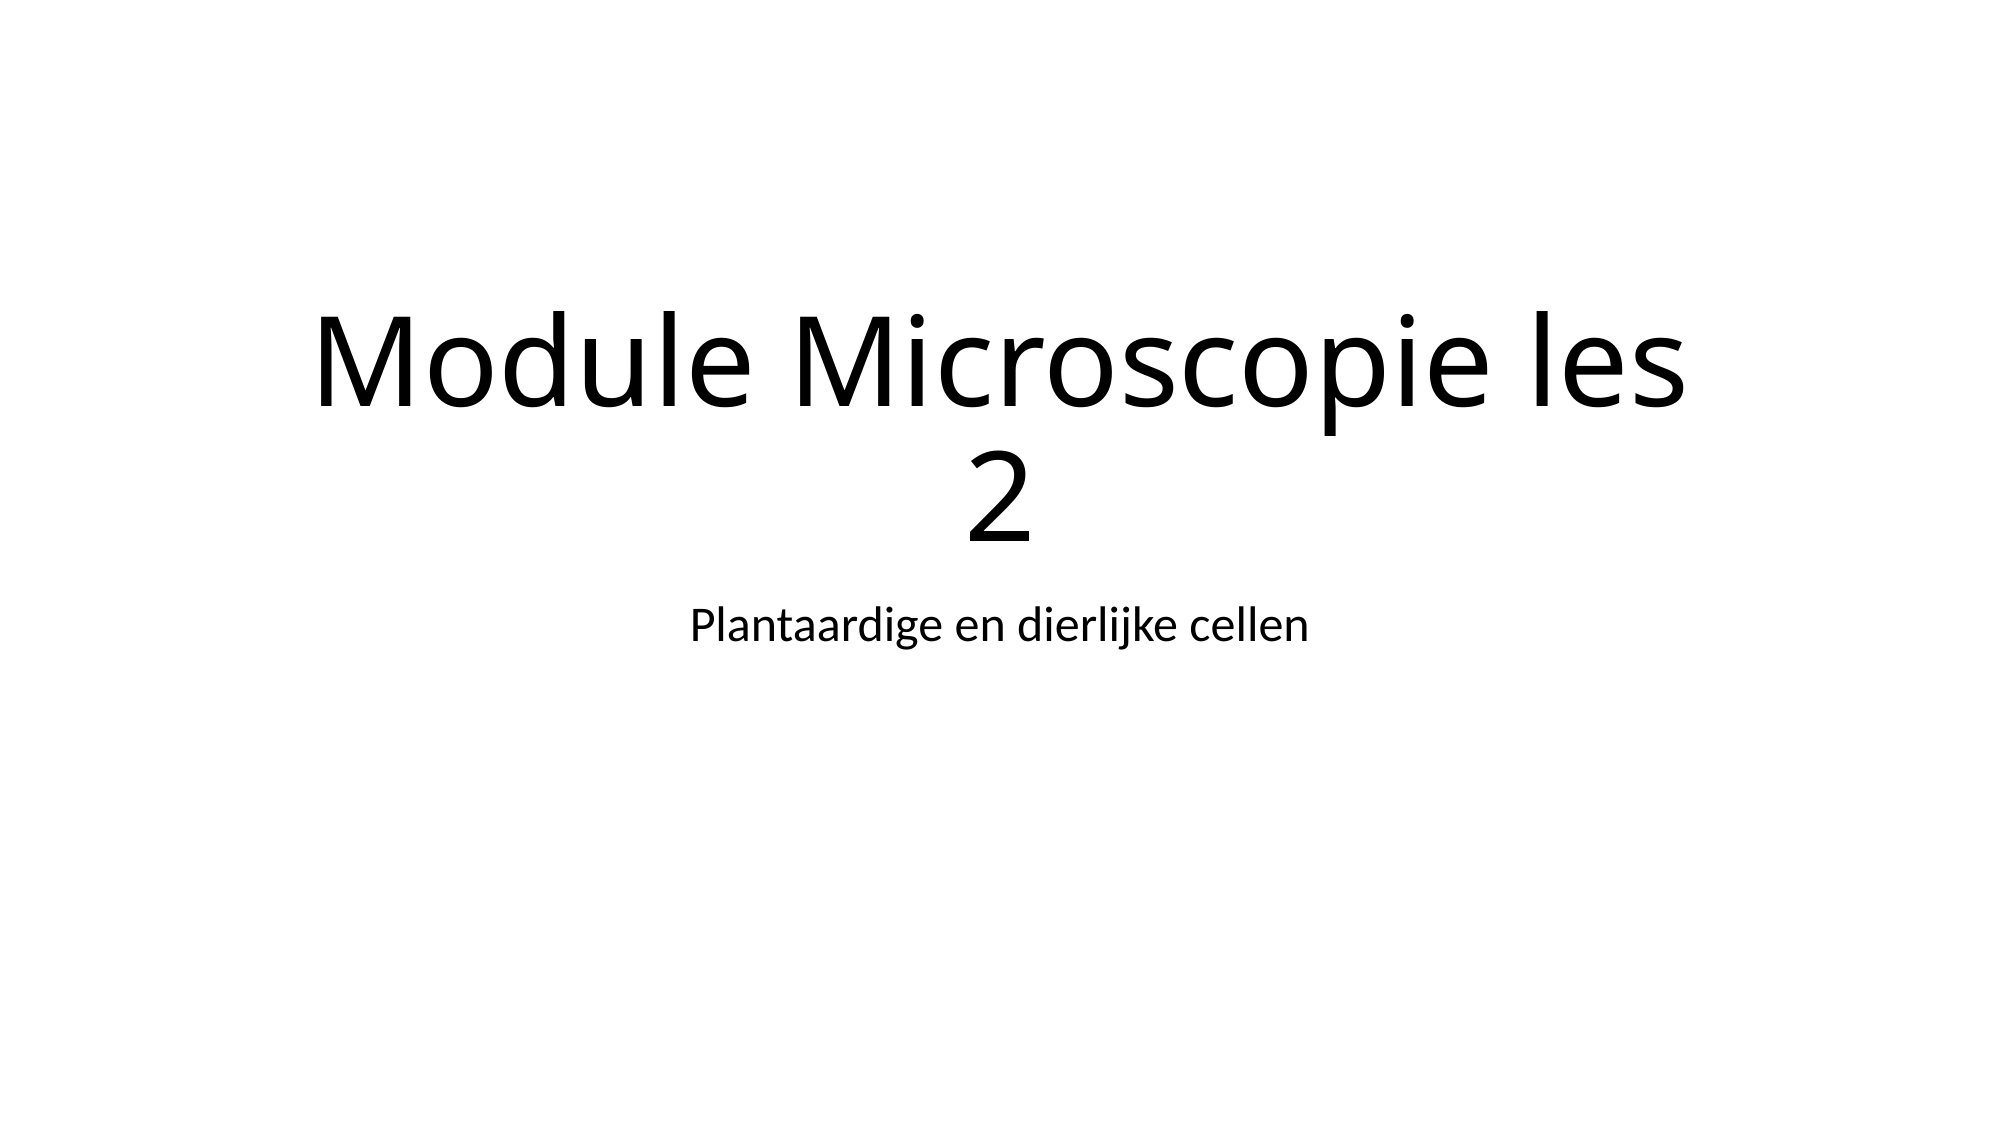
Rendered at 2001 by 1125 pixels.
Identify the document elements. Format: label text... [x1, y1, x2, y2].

title Module Microscopie les 2 [249, 184, 1750, 576]
subtitle Plantaardige en dierlijke cellen [249, 590, 1750, 737]
